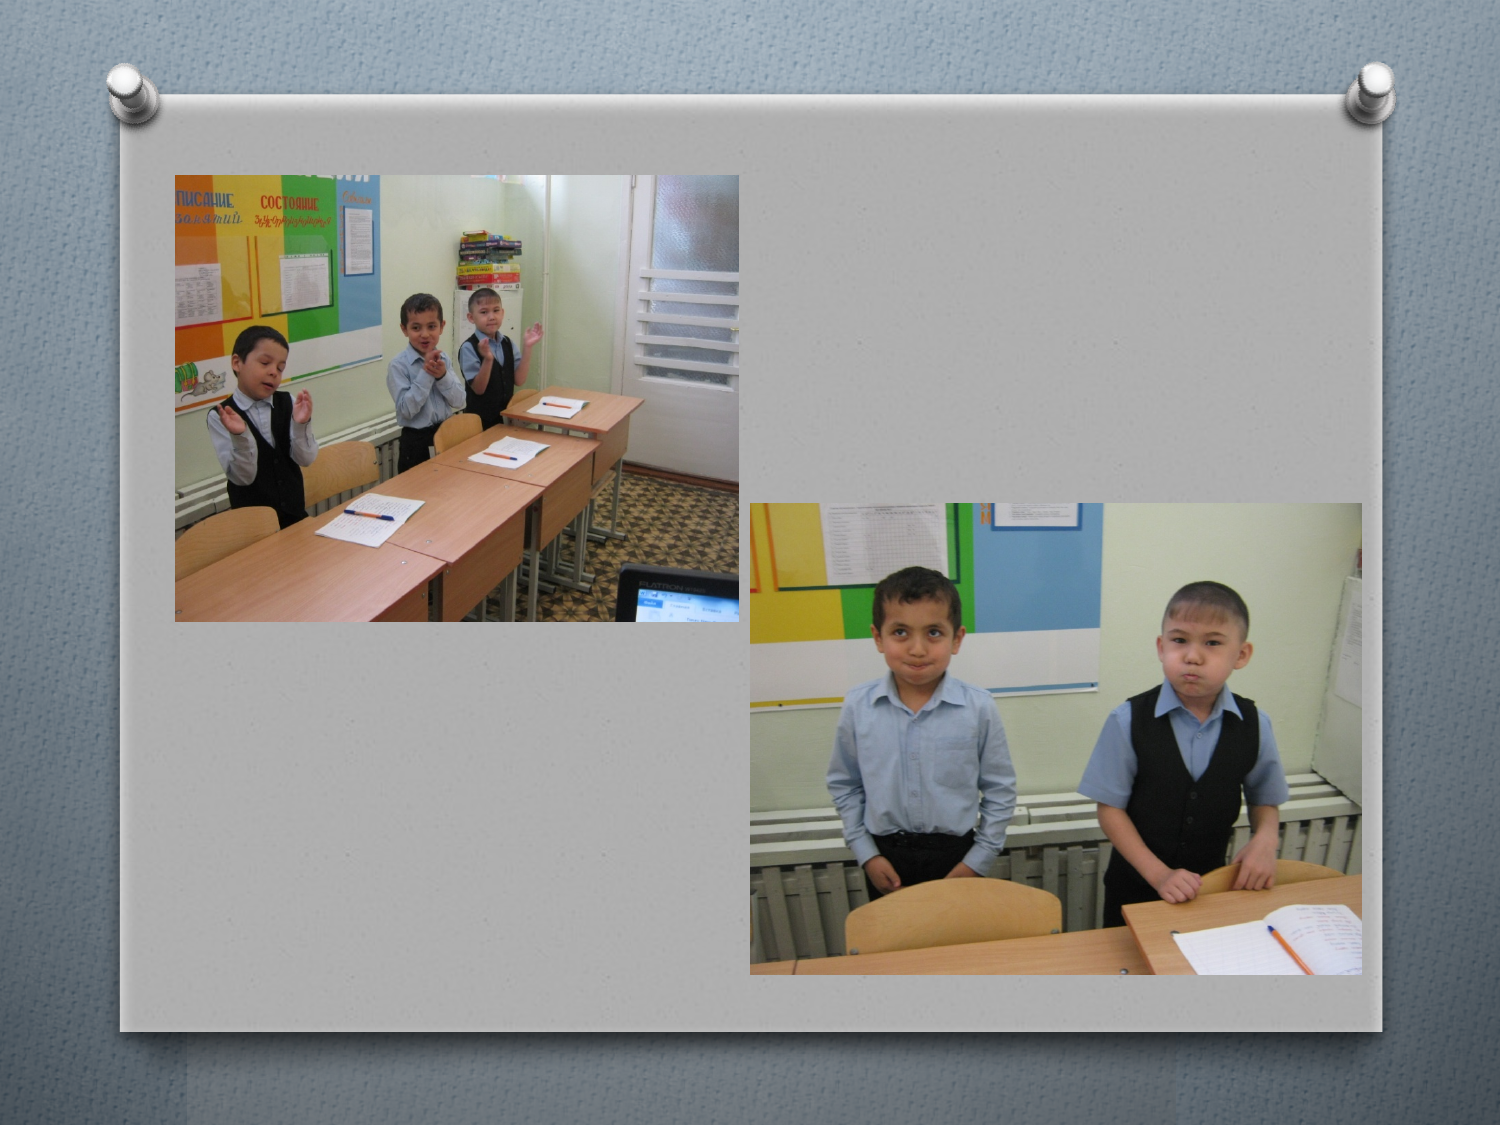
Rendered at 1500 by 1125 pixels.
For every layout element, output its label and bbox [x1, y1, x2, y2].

picture [1317, 35, 1439, 156]
list [175, 175, 739, 622]
picture [749, 503, 1363, 975]
picture [75, 29, 198, 153]
